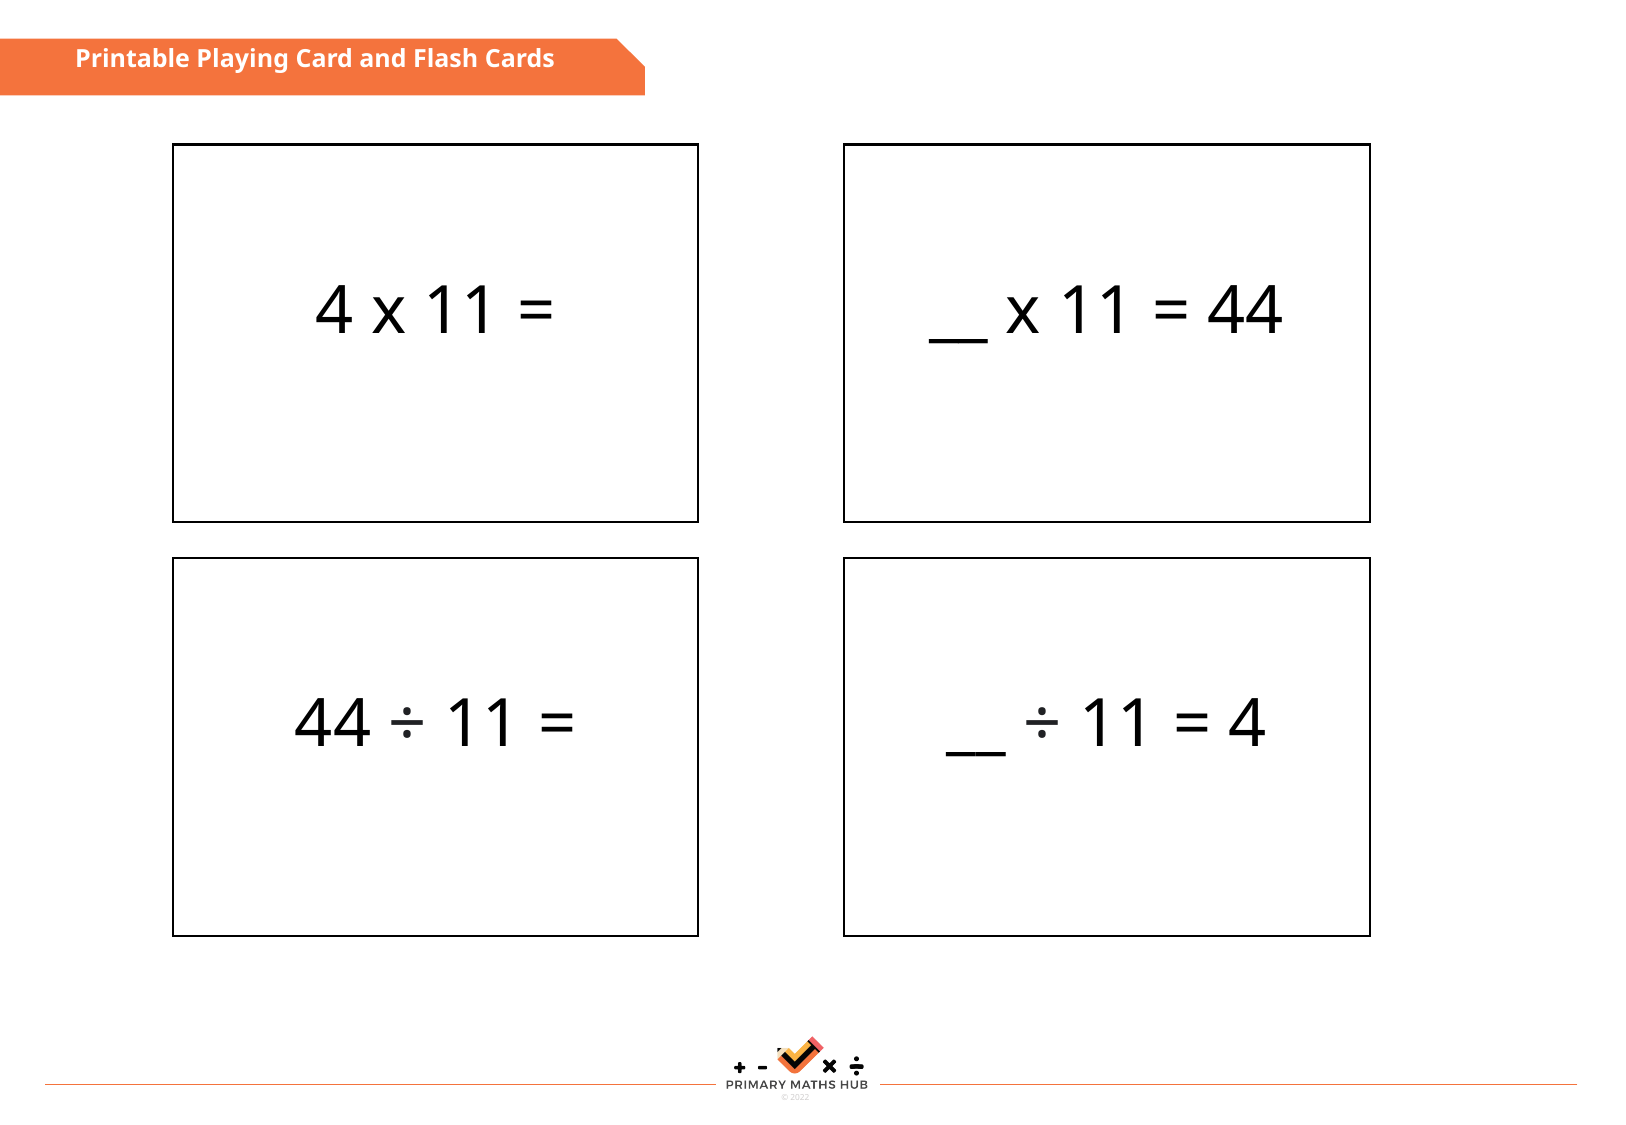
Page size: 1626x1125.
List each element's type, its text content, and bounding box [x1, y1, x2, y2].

picture [722, 1034, 872, 1094]
text_box 44 ÷ 11 = [172, 672, 699, 768]
text_box © 2022 [720, 1084, 870, 1110]
text_box Printable Playing Card and Flash Cards [0, 37, 646, 97]
text_box __ x 11 = 44 [844, 259, 1370, 355]
text_box [172, 355, 699, 523]
text_box [172, 143, 699, 259]
text_box __ ÷ 11 = 4 [844, 672, 1370, 768]
text_box 4 x 11 = [172, 259, 699, 355]
text_box [172, 557, 699, 672]
text_box [843, 557, 1371, 937]
text_box [172, 768, 699, 937]
text_box [843, 143, 1371, 523]
